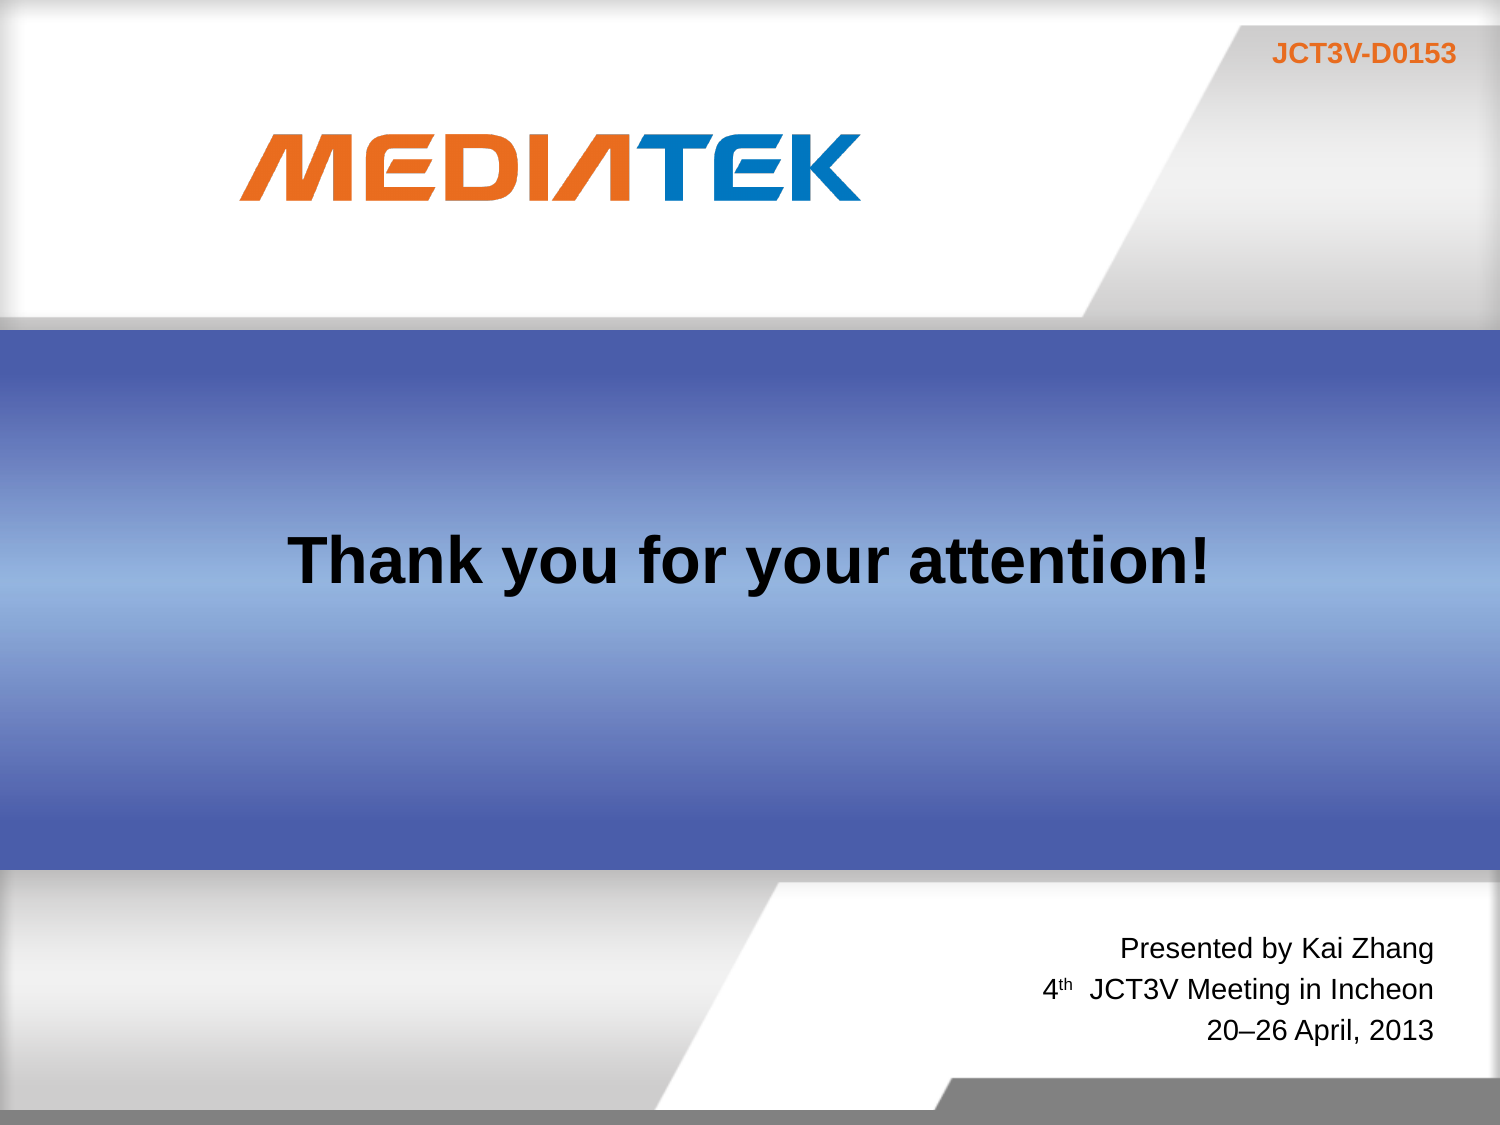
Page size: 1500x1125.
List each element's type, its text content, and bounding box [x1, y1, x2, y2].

picture [0, 0, 1500, 1125]
title Thank you for your attention! [50, 438, 1450, 676]
